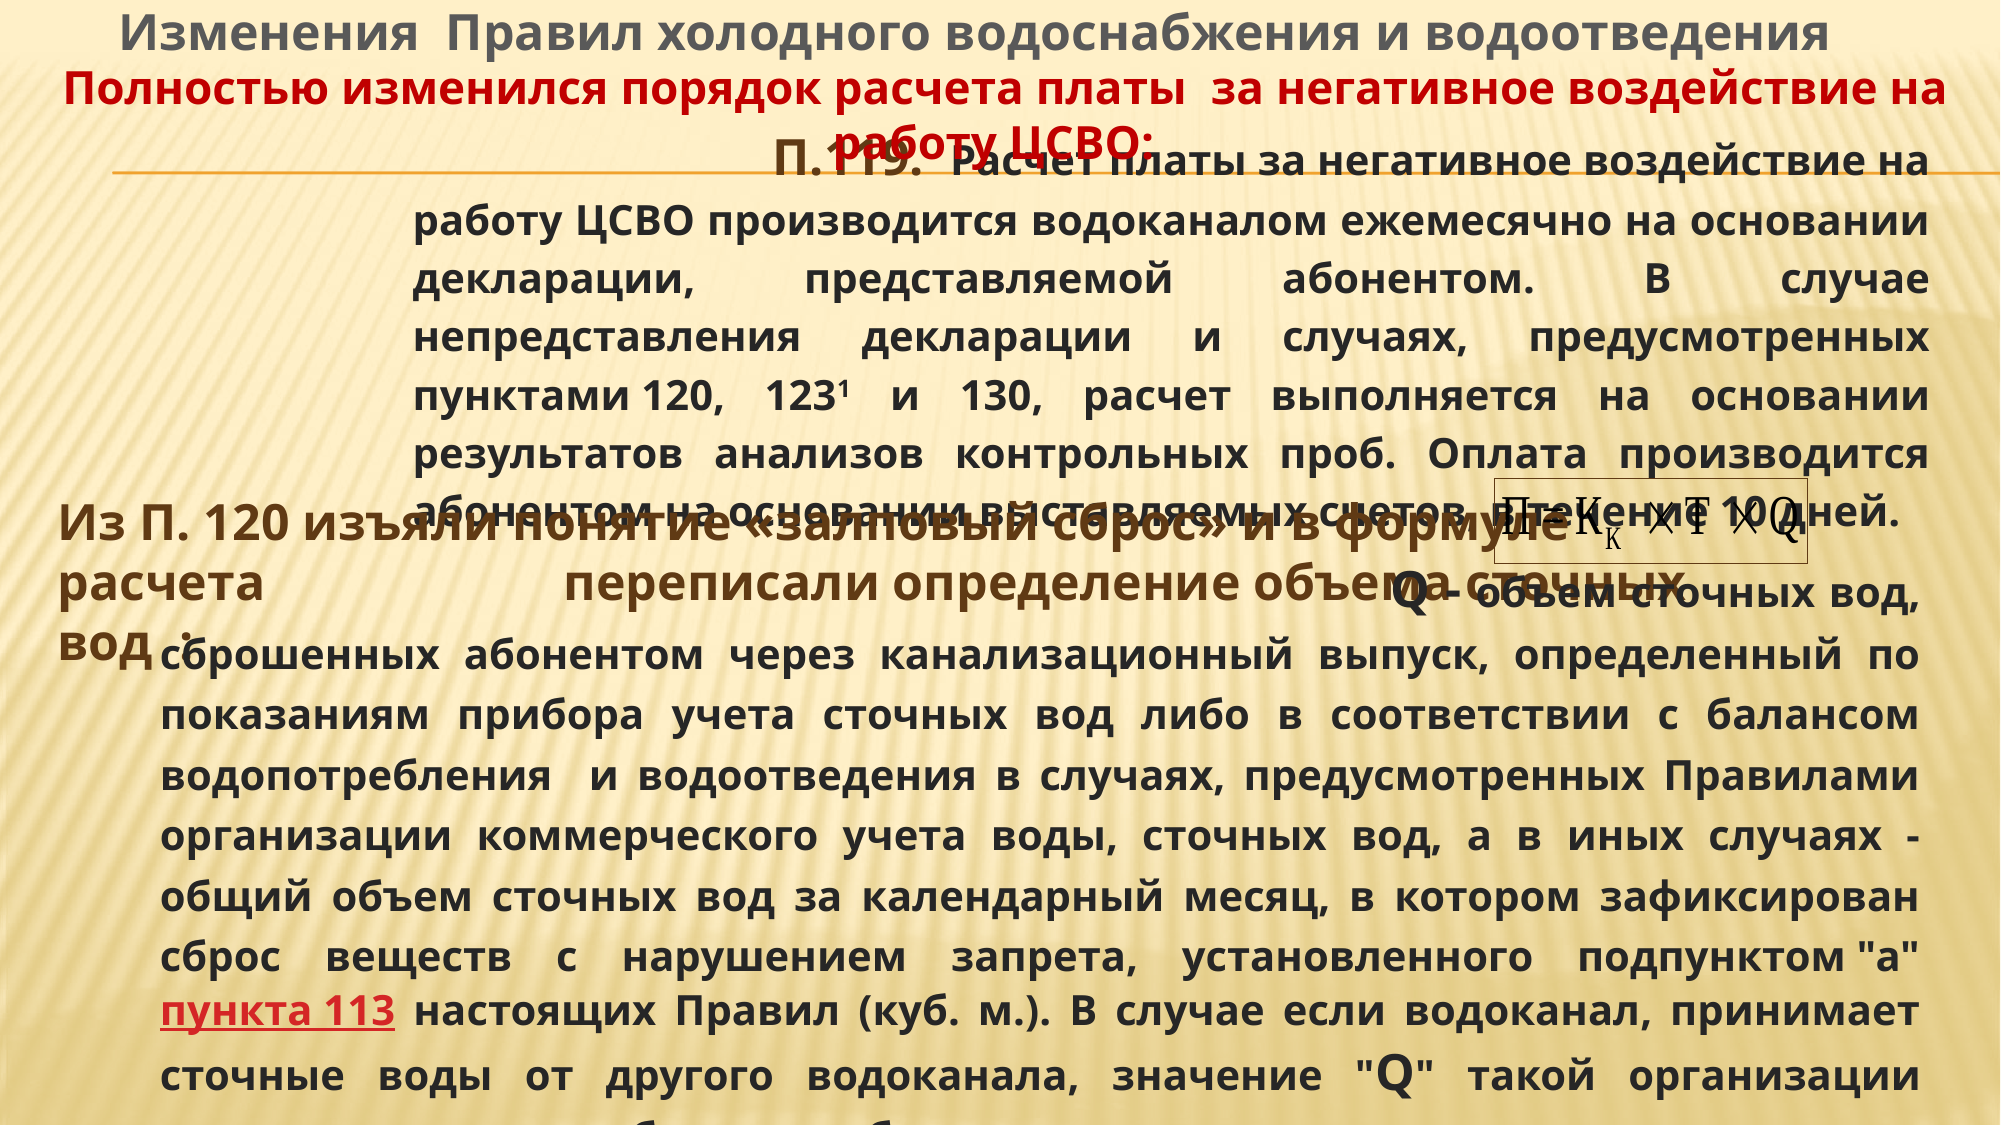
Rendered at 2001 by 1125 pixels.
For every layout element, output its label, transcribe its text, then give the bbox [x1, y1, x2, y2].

text_box П.119. Расчет платы за негативное воздействие на работу ЦСВО производится водоканалом ежемесячно на основании декларации, представляемой абонентом. В случае непредставления декларации и случаях, предусмотренных пунктами 120, 1231 и 130, расчет выполняется на основании результатов анализов контрольных проб. Оплата производится абонентом на основании выставляемых счетов, в течение 10 дней. [397, 176, 1946, 543]
text_box Q - объем сточных вод, сброшенных абонентом через канализационный выпуск, определенный по показаниям прибора учета сточных вод либо в соответствии с балансом водопотребления и водоотведения в случаях, предусмотренных Правилами организации коммерческого учета воды, сточных вод, а в иных случаях - общий объем сточных вод за календарный месяц, в котором зафиксирован сброс веществ с нарушением запрета, установленного подпунктом "а" пункта 113 настоящих Правил (куб. м.). В случае если водоканал, принимает сточные воды от другого водоканала, значение "Q" такой организации уменьшается на объем хозбытовых сточных вод, отведенных в ее канализационные сети жилищными организациями, всех форм собственности и деятельности. [145, 549, 1936, 1125]
text_box Полностью изменился порядок расчета платы за негативное воздействие на работу ЦСВО: [5, 50, 2000, 176]
text_box Из П. 120 изъяли понятие «залповый сброс» и в формуле расчета переписали определение объема сточных вод : [42, 482, 1488, 678]
picture [1494, 478, 1808, 564]
text_box Изменения Правил холодного водоснабжения и водоотведения [103, 0, 1848, 50]
